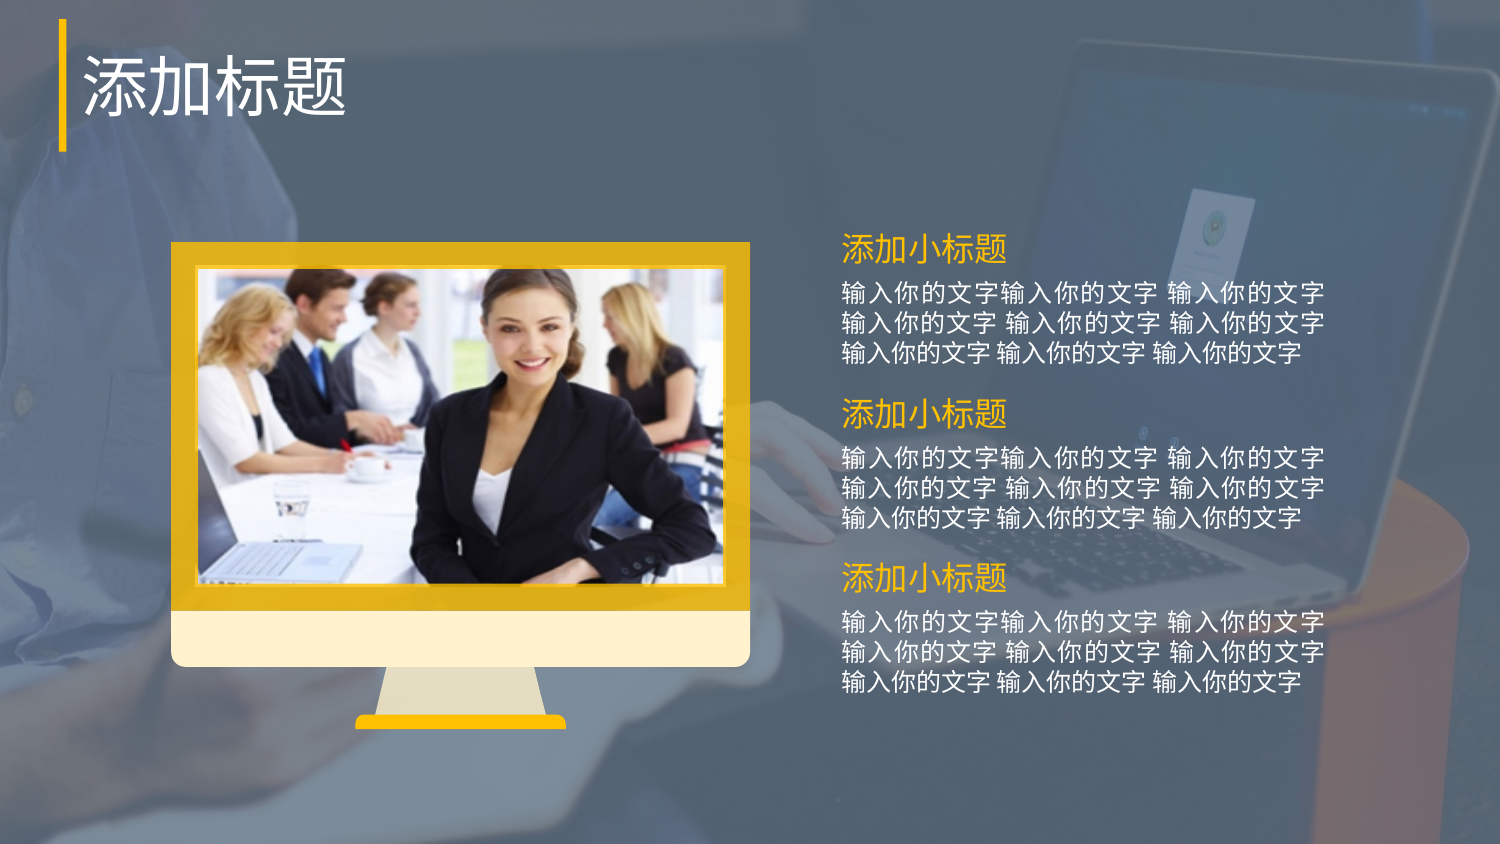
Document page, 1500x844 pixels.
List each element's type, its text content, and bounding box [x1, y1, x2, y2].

text_box 添加小标题 [826, 386, 1048, 441]
text_box 输入你的文字输入你的文字 输入你的文字 输入你的文字 输入你的文字 输入你的文字 输入你的文字 输入你的文字 输入你的文字 [826, 435, 1341, 540]
text_box 输入你的文字输入你的文字 输入你的文字 输入你的文字 输入你的文字 输入你的文字 输入你的文字 输入你的文字 输入你的文字 [826, 270, 1341, 375]
text_box 添加小标题 [826, 220, 1048, 276]
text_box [171, 241, 750, 729]
picture [0, 0, 1500, 844]
text_box 添加小标题 [826, 549, 1048, 605]
text_box [58, 18, 67, 153]
text_box 输入你的文字输入你的文字 输入你的文字 输入你的文字 输入你的文字 输入你的文字 输入你的文字 输入你的文字 输入你的文字 [826, 598, 1341, 704]
text_box 添加标题 [66, 37, 503, 133]
